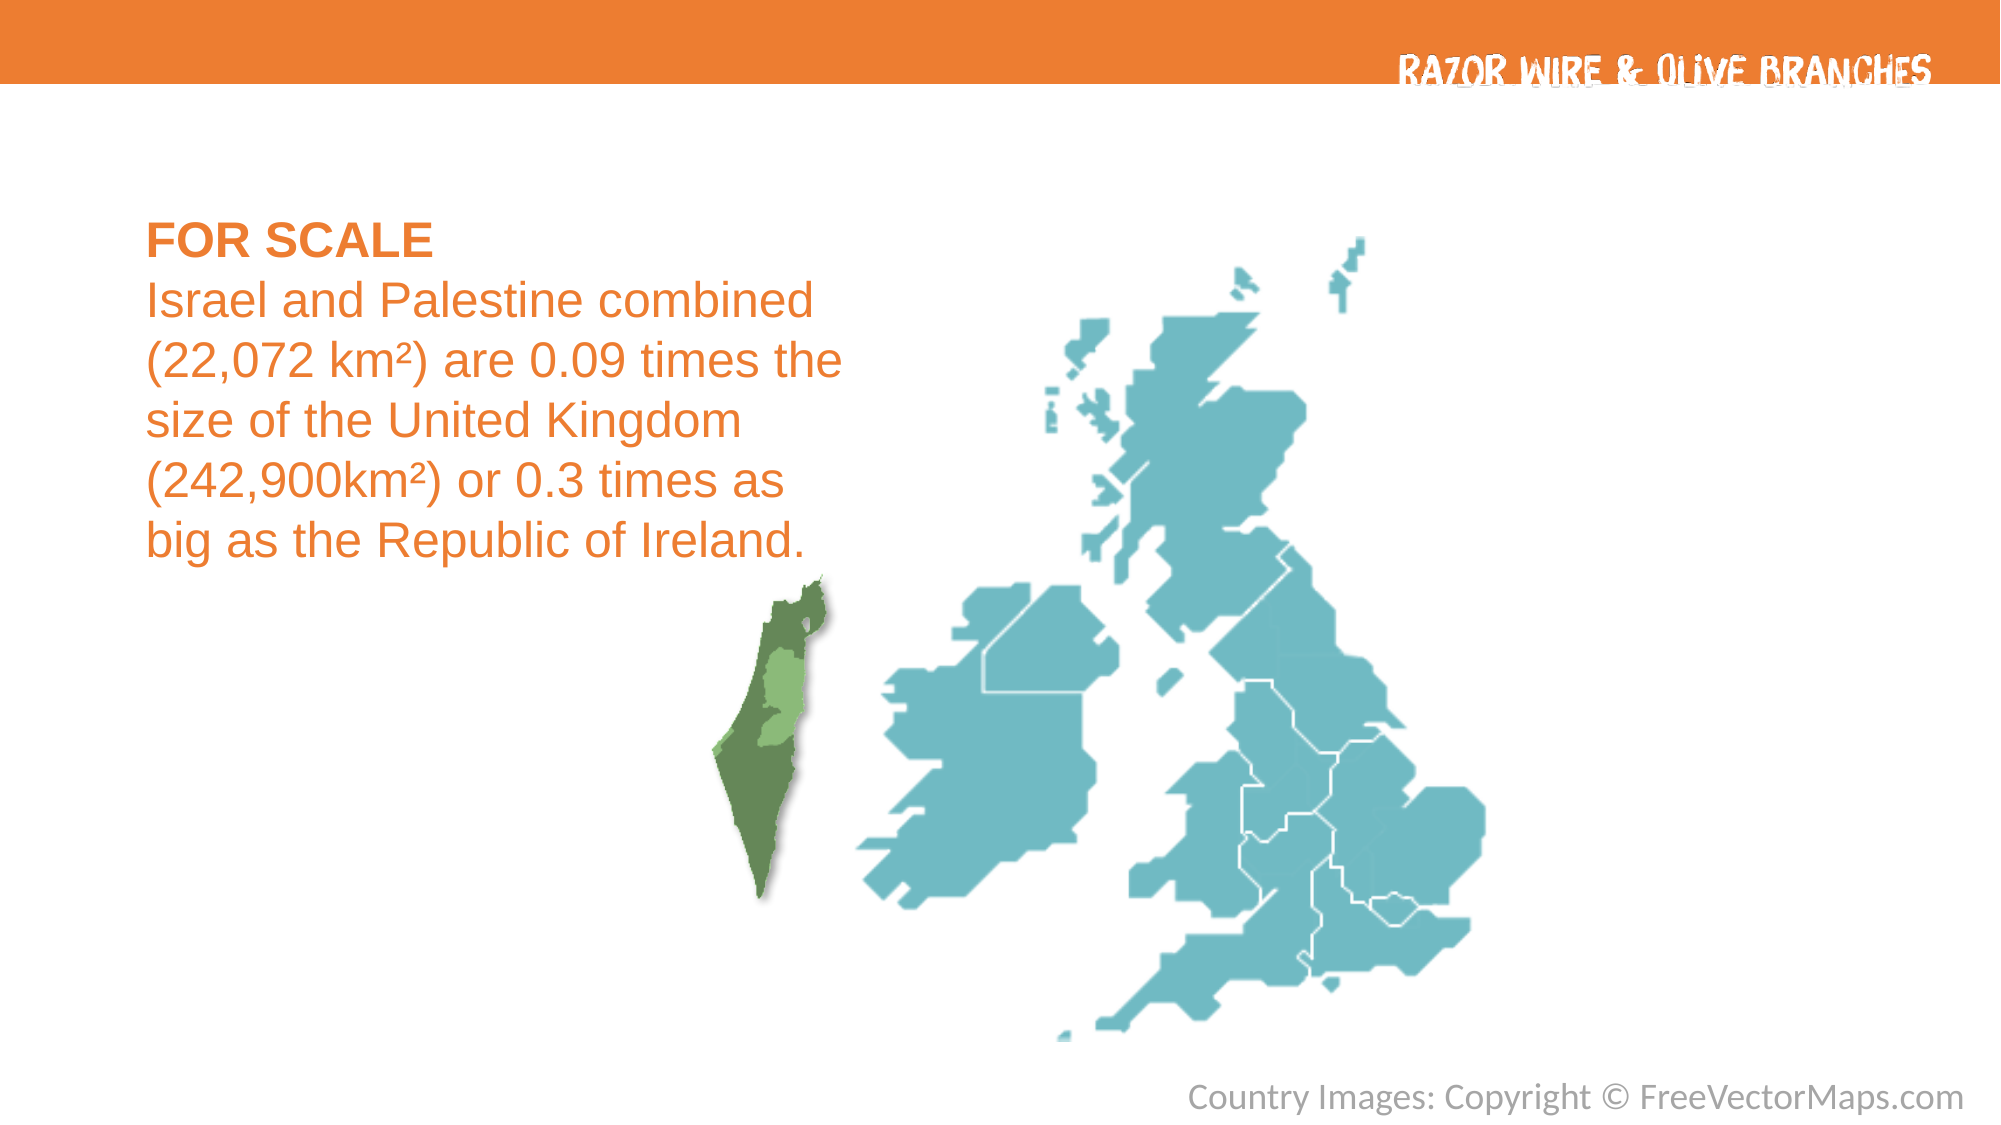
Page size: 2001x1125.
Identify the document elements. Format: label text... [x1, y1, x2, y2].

text_box Country Images: Copyright © FreeVectorMaps.com [1173, 1064, 2000, 1125]
picture [1411, 84, 1935, 89]
picture [708, 570, 836, 907]
text_box FOR SCALE Israel and Palestine combined (22,072 km²) are 0.09 times the size of the United Kingdom (242,900km²) or 0.3 times as big as the Republic of Ireland. [130, 199, 867, 575]
picture [853, 236, 1494, 1042]
